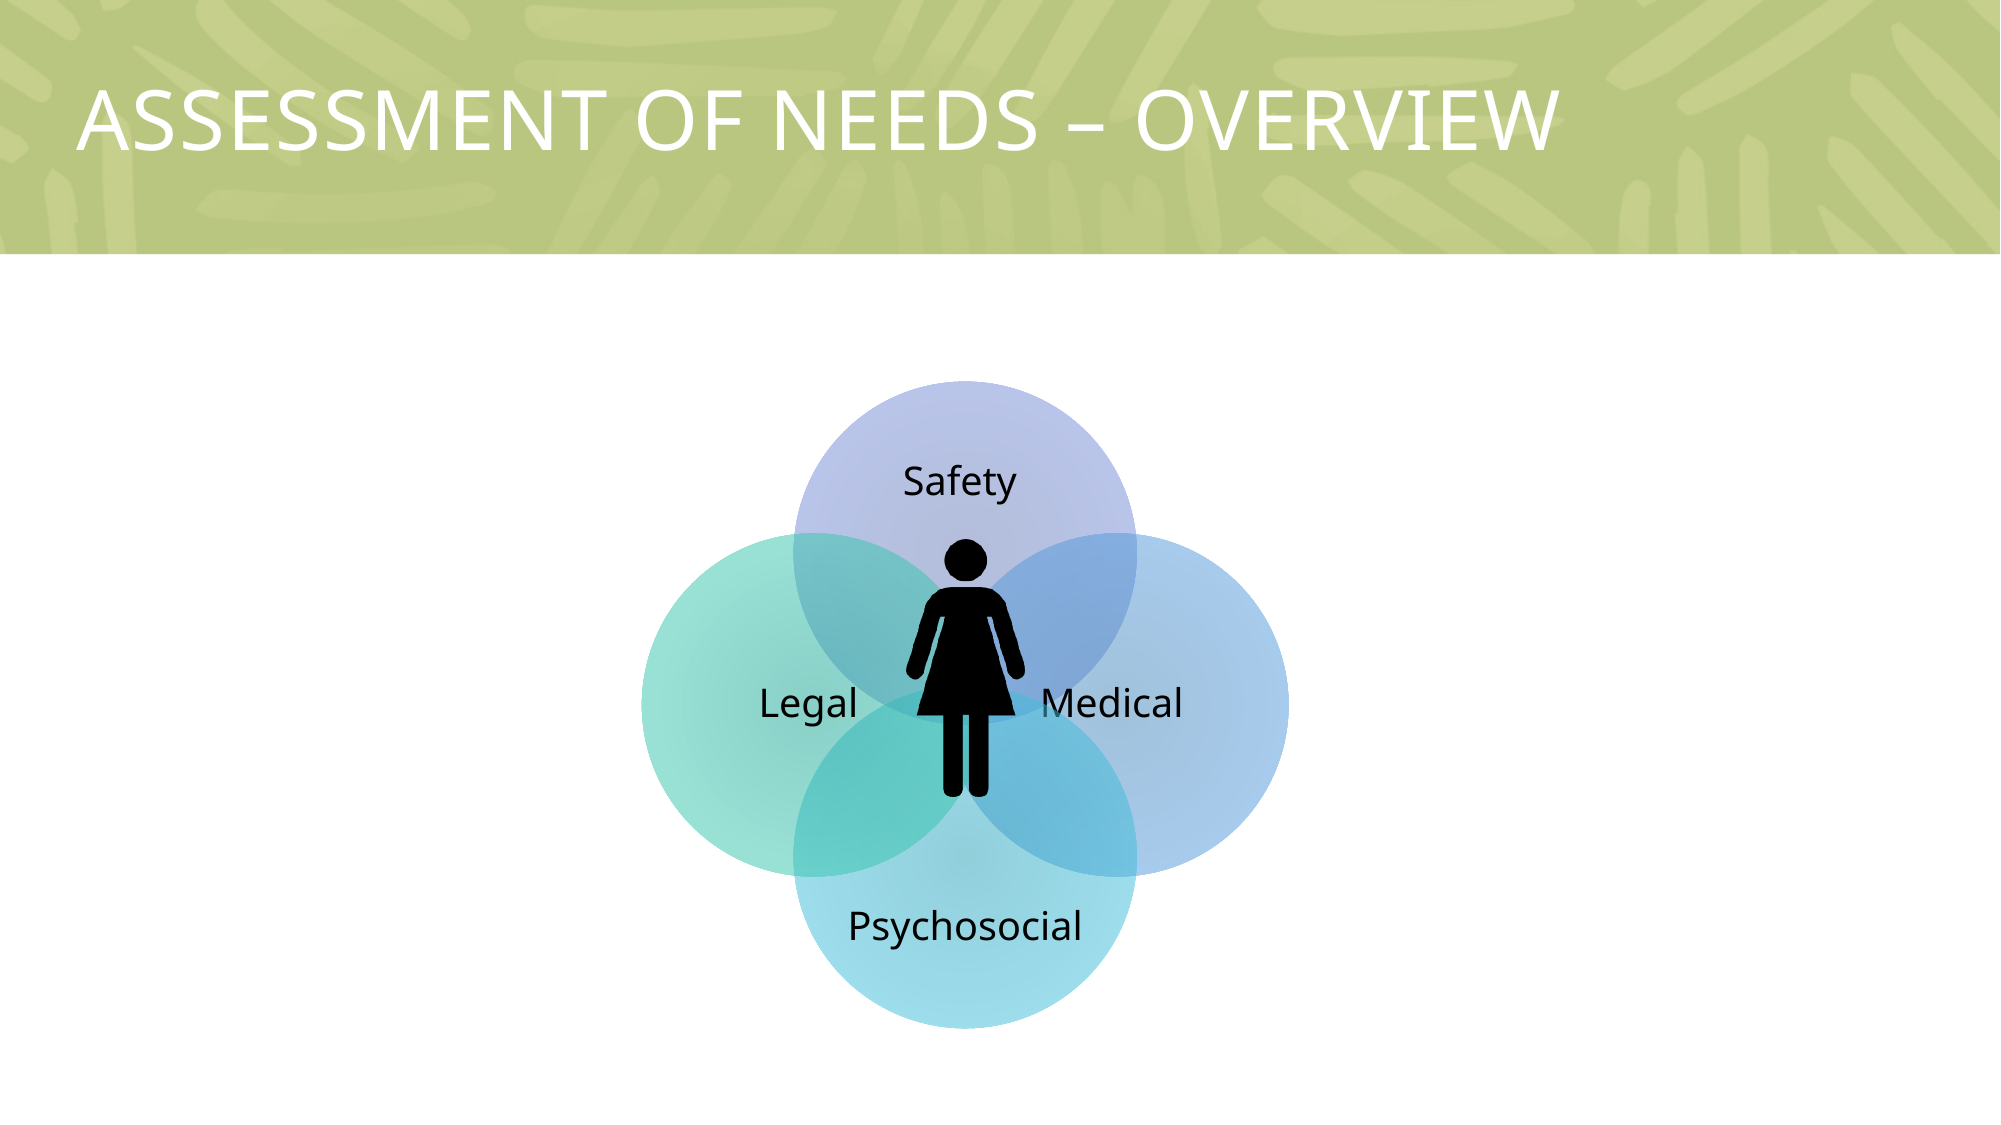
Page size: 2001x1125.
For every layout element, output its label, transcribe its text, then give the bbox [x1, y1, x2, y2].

picture [0, 0, 2000, 1125]
title Assessment of needs – overview [61, 33, 1938, 220]
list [167, 374, 1763, 1036]
